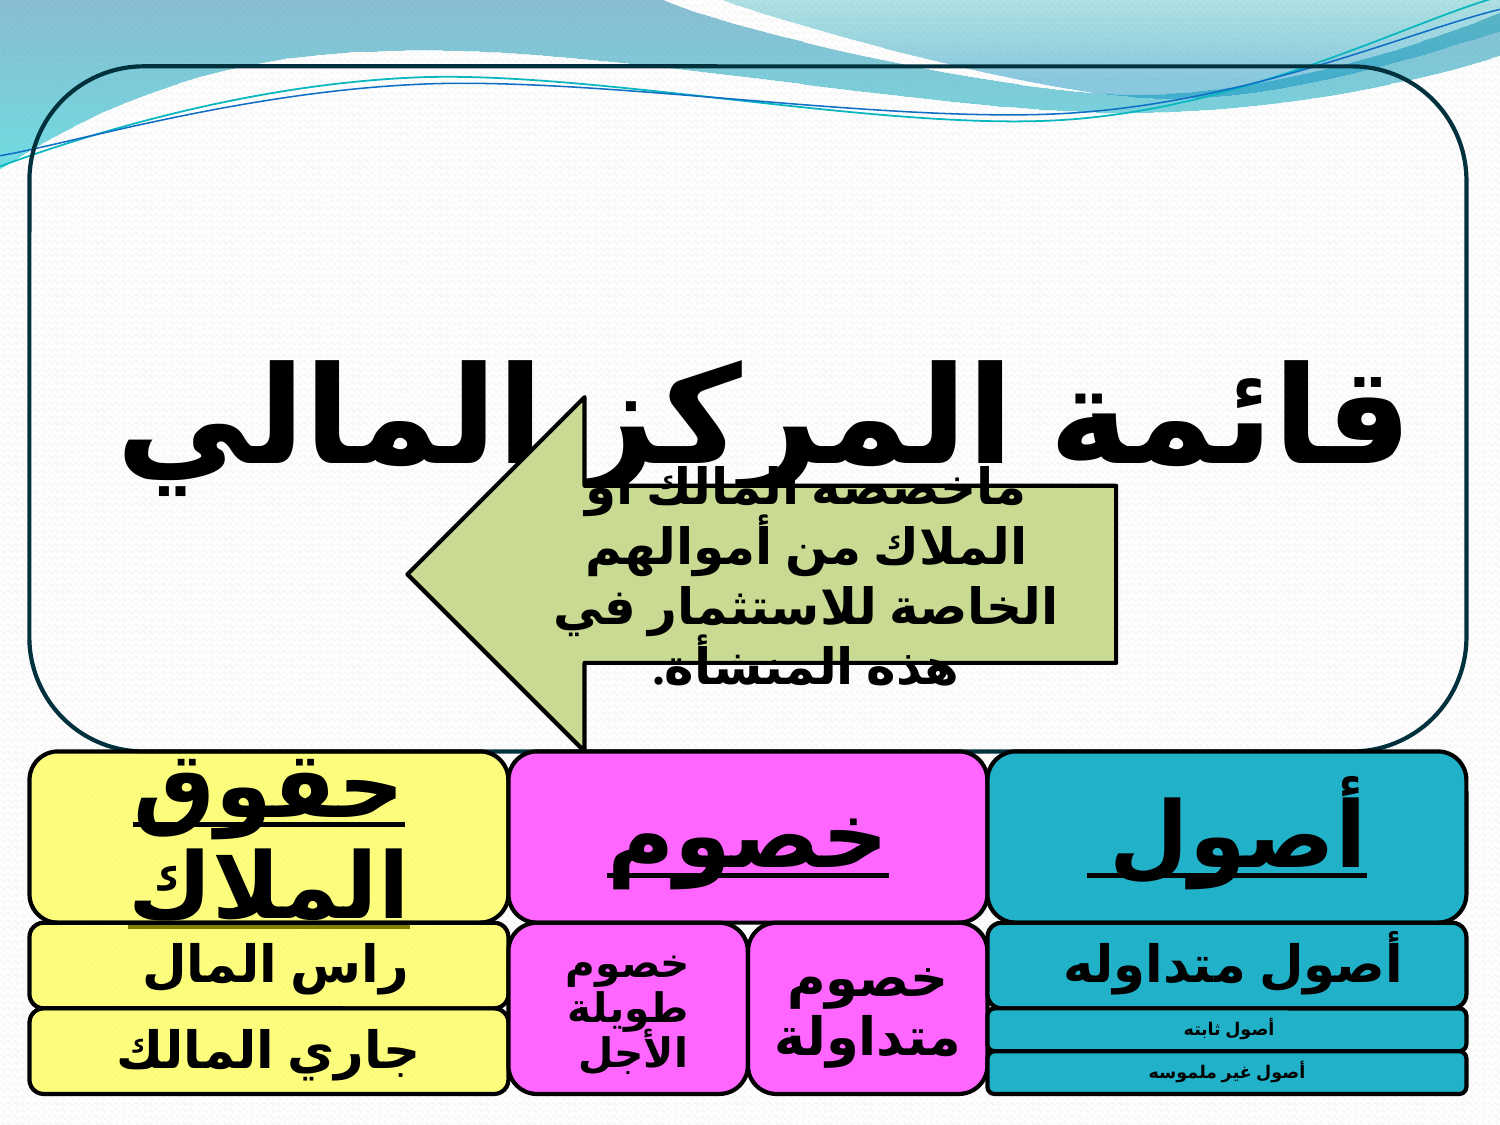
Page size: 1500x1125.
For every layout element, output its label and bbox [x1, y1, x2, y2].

text_box [29, 66, 1467, 1095]
